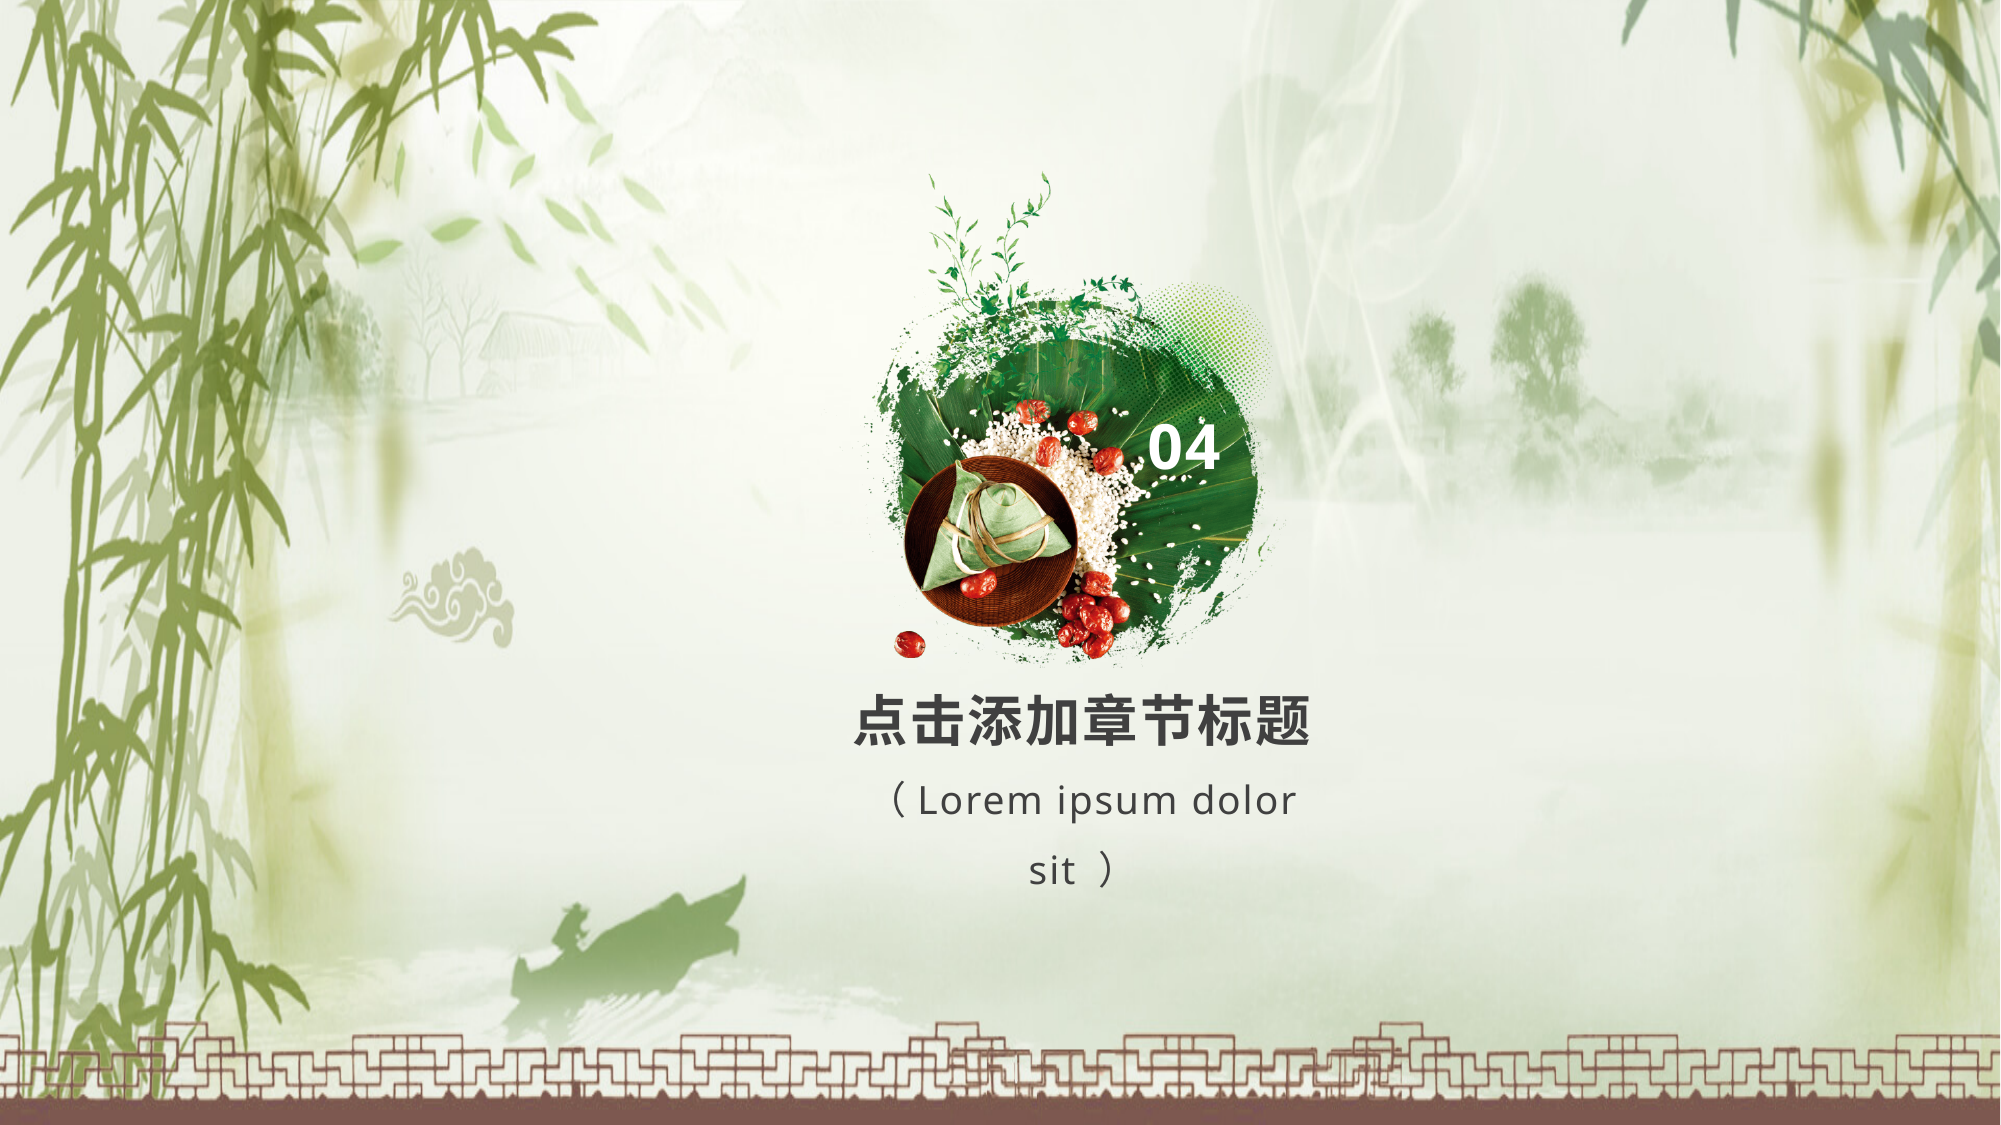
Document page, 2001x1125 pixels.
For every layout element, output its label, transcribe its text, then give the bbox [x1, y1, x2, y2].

text_box 点击添加章节标题（Lorem ipsum dolor sit ） [795, 645, 1371, 900]
picture [0, 0, 2001, 1125]
